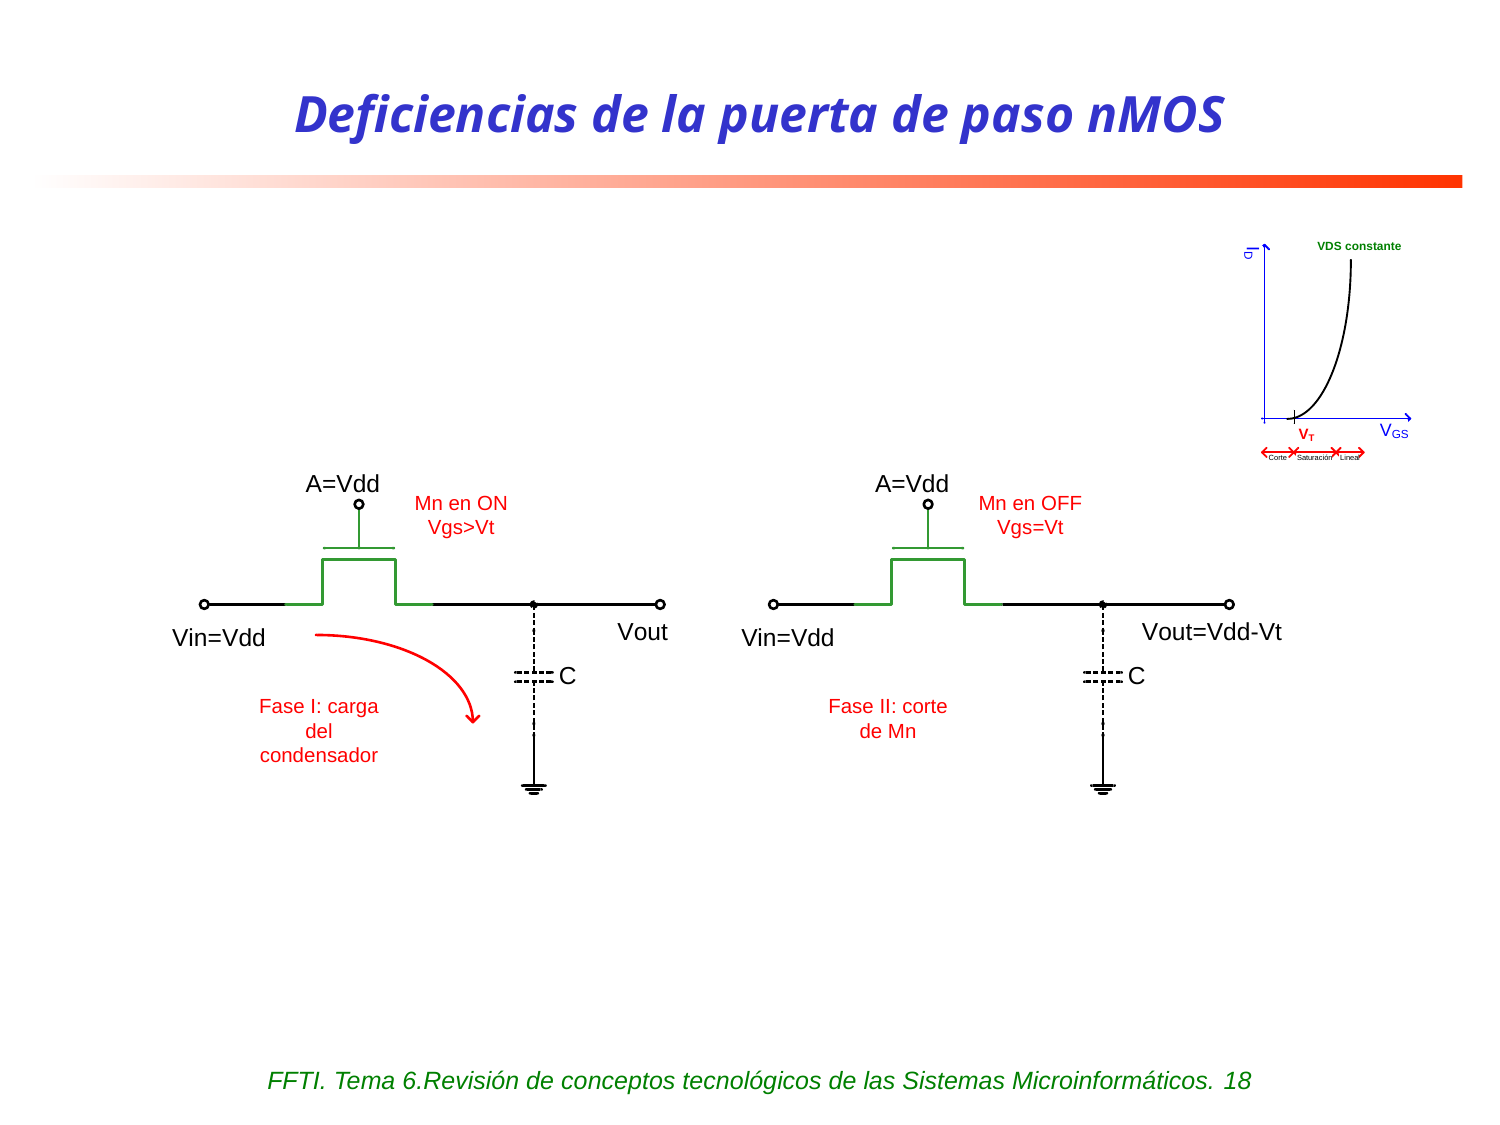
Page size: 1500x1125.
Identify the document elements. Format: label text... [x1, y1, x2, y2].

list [169, 464, 1285, 798]
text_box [759, 176, 763, 187]
title Deficiencias de la puerta de paso nMOS [68, 49, 1451, 176]
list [1238, 236, 1413, 465]
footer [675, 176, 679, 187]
footer FFTI. Tema 6.Revisión de conceptos tecnológicos de las Sistemas Microinformáticos. 18 [68, 1056, 1451, 1103]
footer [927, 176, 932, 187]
table_cell 1 [843, 176, 847, 187]
